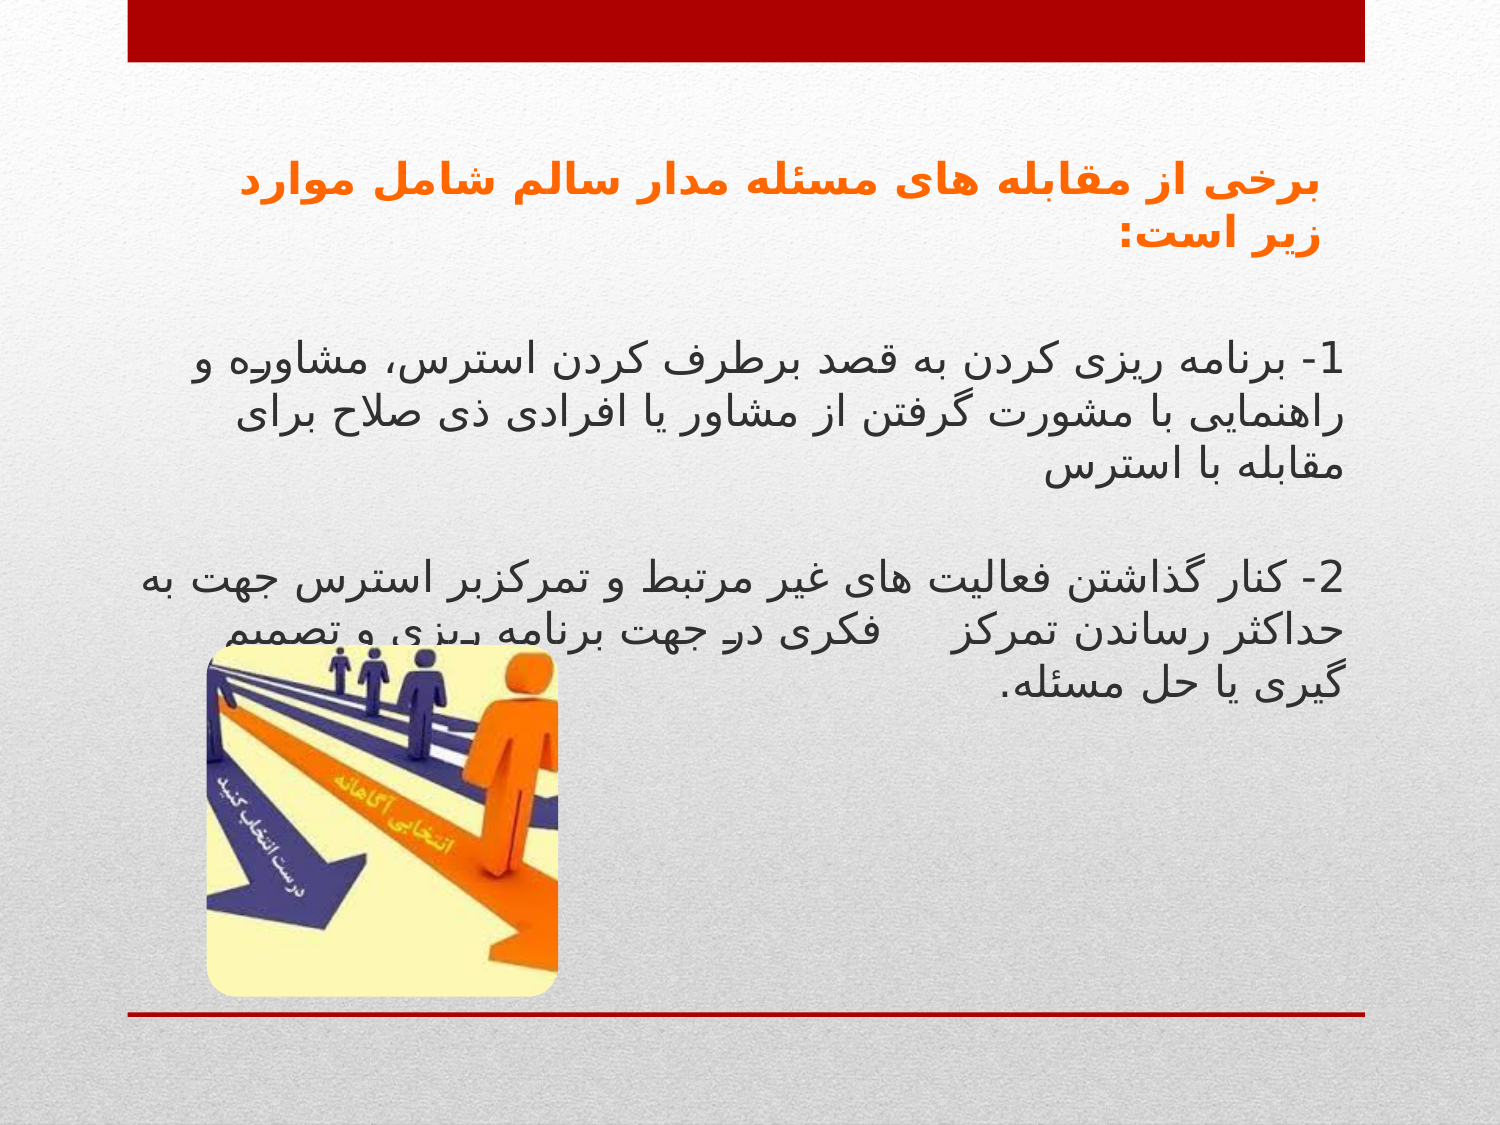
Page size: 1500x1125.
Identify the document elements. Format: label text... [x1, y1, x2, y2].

list 1- برنامه ریزی کردن به قصد برطرف کردن استرس، مشاوره و راهنمایی با مشورت گرفتن از مشاور یا افرادی ذی صلاح برای مقابله با استرس 2- کنار گذاشتن فعالیت های غیر مرتبط و تمرکزبر استرس جهت به حداکثر رساندن تمرکز فکری در جهت برنامه ریزی و تصمیم گیری یا حل مسئله. [123, 278, 1362, 758]
picture [205, 644, 559, 998]
title برخی از مقابله های مسئله مدار سالم شامل موارد زیر است: [206, 42, 1339, 264]
